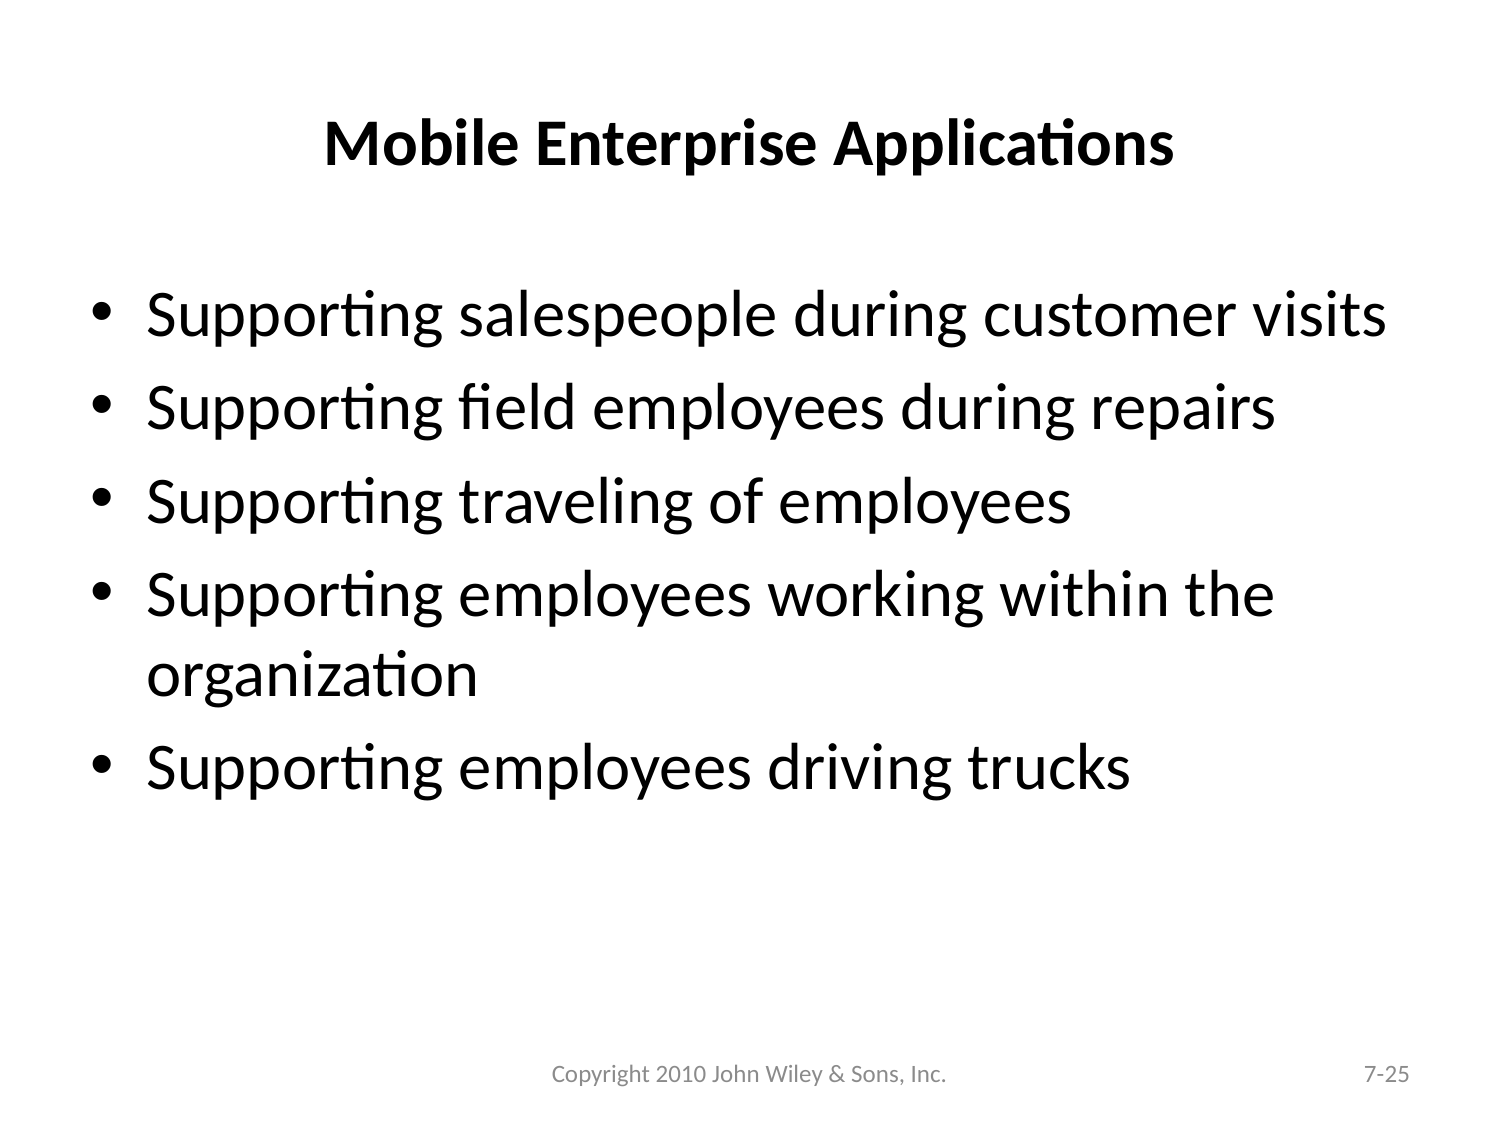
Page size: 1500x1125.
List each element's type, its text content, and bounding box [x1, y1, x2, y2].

title Mobile Enterprise Applications [75, 45, 1425, 233]
slide_number 7-25 [1074, 1042, 1425, 1103]
list Supporting salespeople during customer visits Supporting field employees during repairs Supporting traveling of employees Supporting employees working within the organization Supporting employees driving trucks [75, 262, 1425, 1005]
footer Copyright 2010 John Wiley & Sons, Inc. [512, 1042, 988, 1103]
